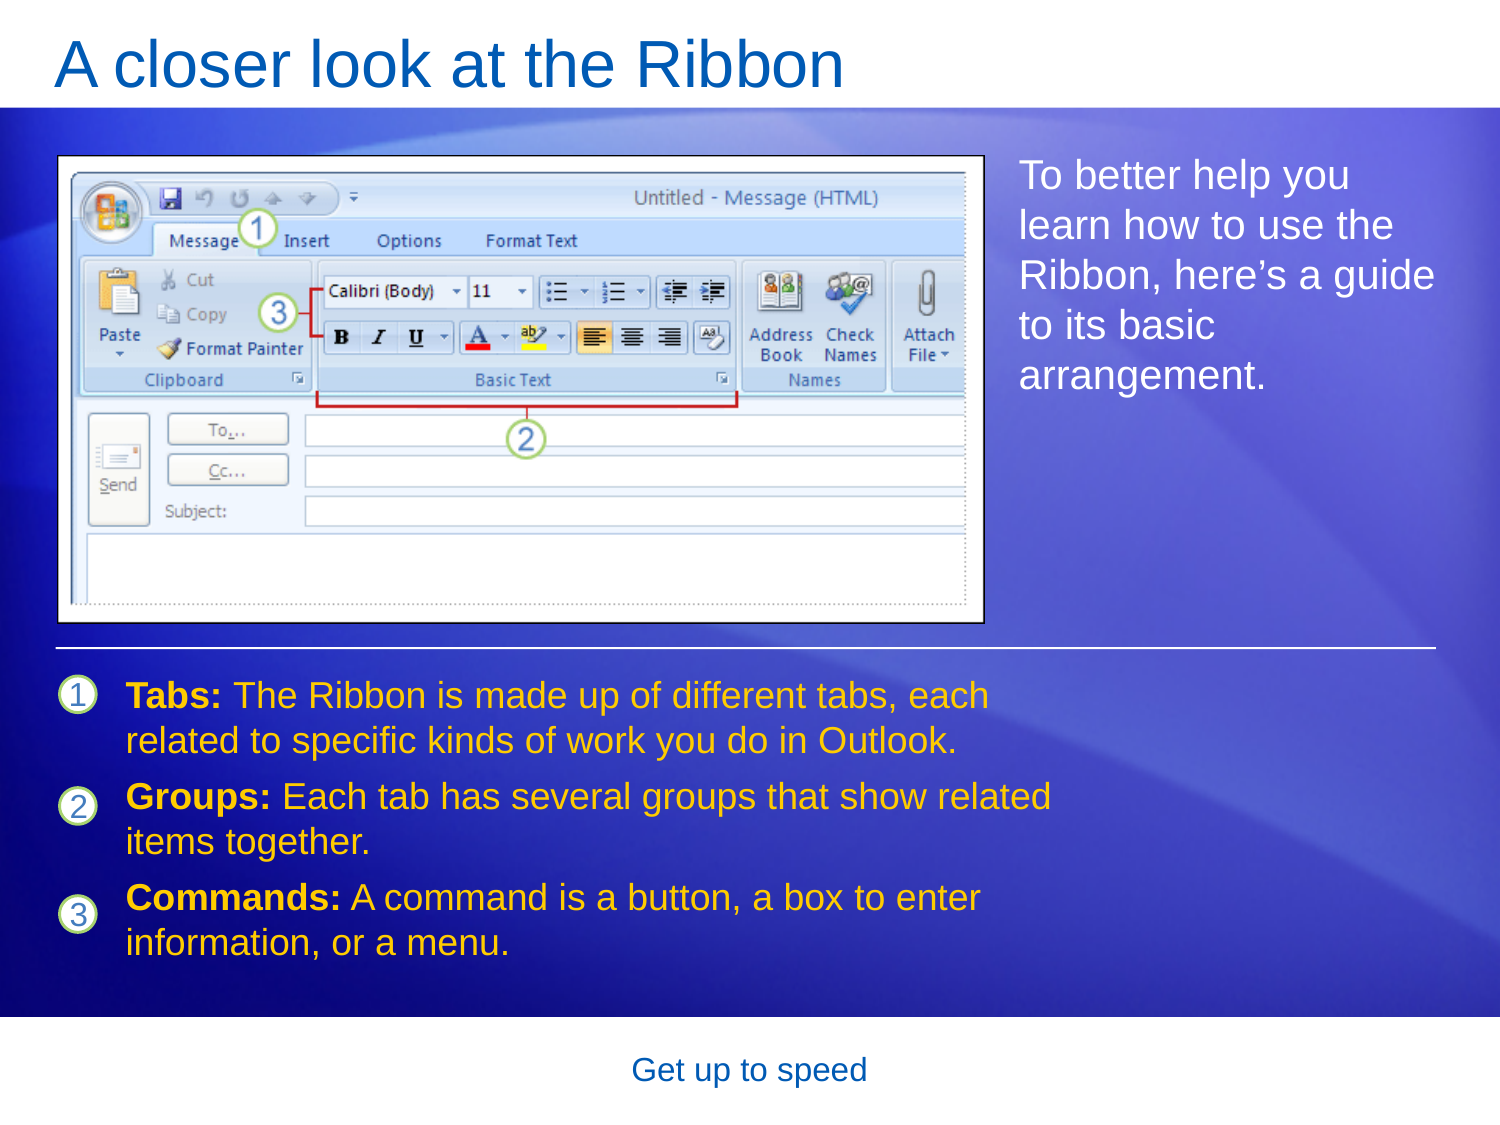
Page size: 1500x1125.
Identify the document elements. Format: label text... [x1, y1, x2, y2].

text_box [55, 780, 101, 831]
picture [0, 108, 1500, 1017]
title A closer look at the Ribbon [39, 10, 1500, 112]
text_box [55, 668, 101, 719]
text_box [55, 888, 101, 939]
footer Get up to speed [445, 1016, 1055, 1096]
text_box To better help you learn how to use the Ribbon, here’s a guide to its basic arrangement. [1003, 140, 1454, 594]
text_box Tabs: The Ribbon is made up of different tabs, each related to specific kinds of work you do in Outlook. Groups: Each tab has several groups that show related items together. Commands: A command is a button, a box to enter information, or a menu. [110, 663, 1086, 971]
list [57, 155, 985, 624]
